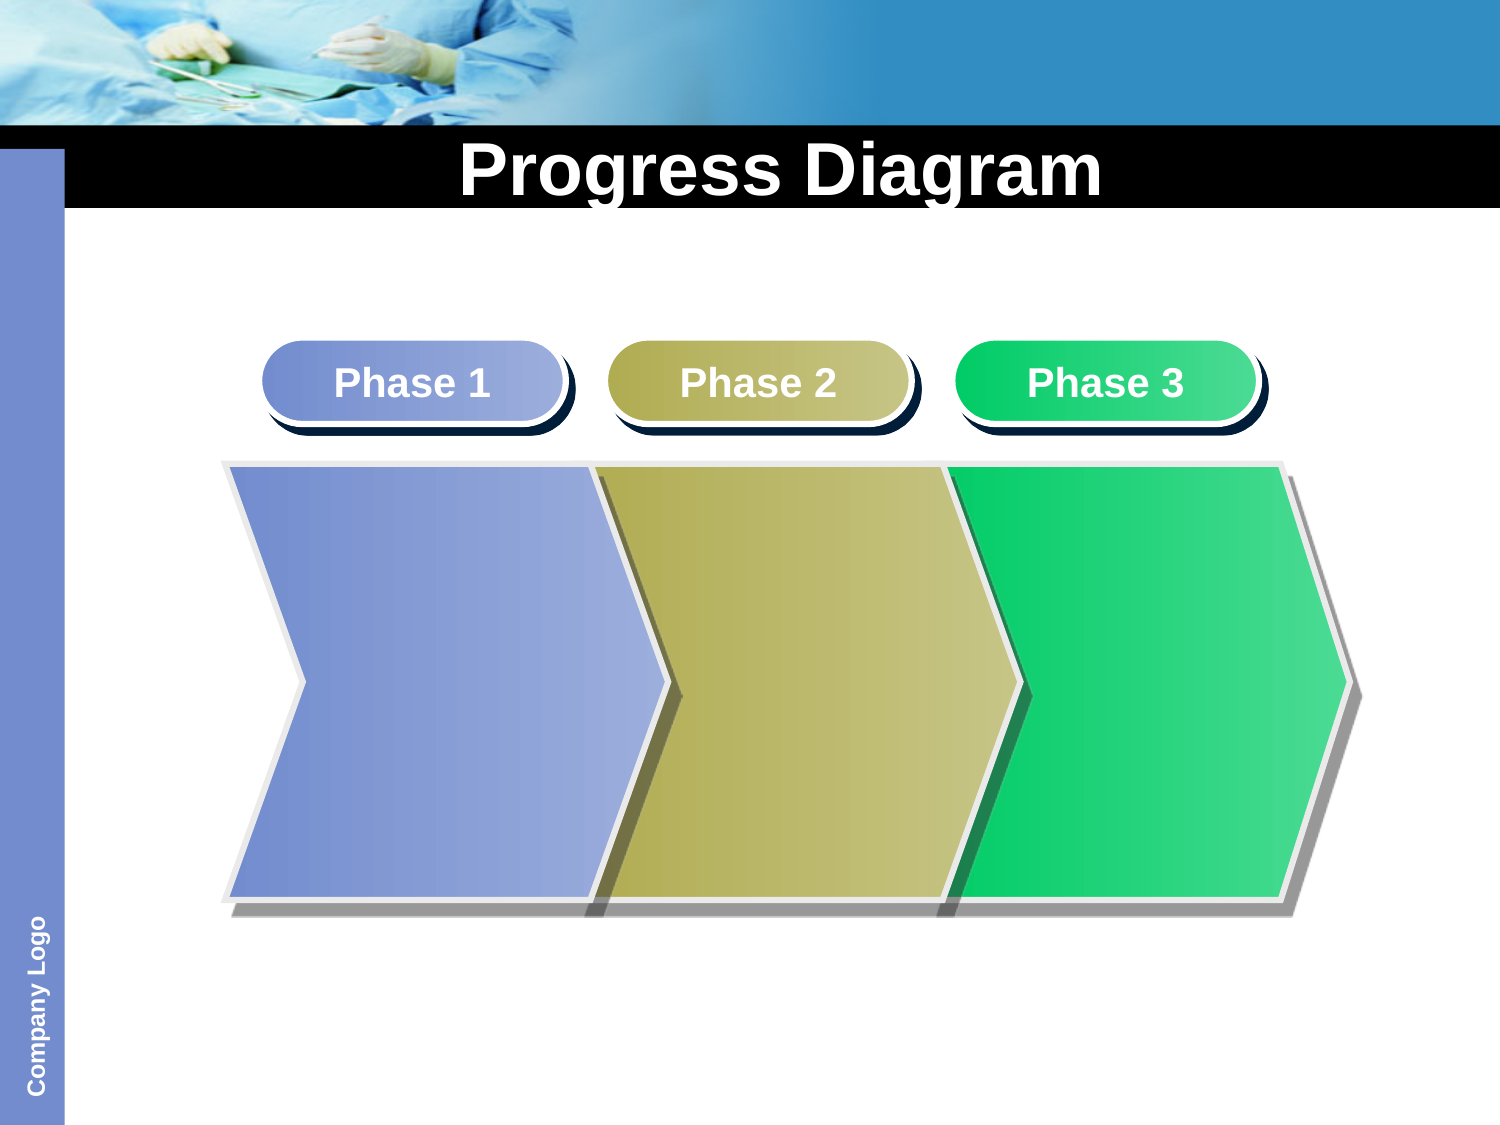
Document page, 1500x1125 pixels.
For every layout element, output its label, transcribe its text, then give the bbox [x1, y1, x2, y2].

picture [0, 0, 1500, 125]
title Progress Diagram [62, 124, 1500, 206]
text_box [224, 337, 1351, 901]
